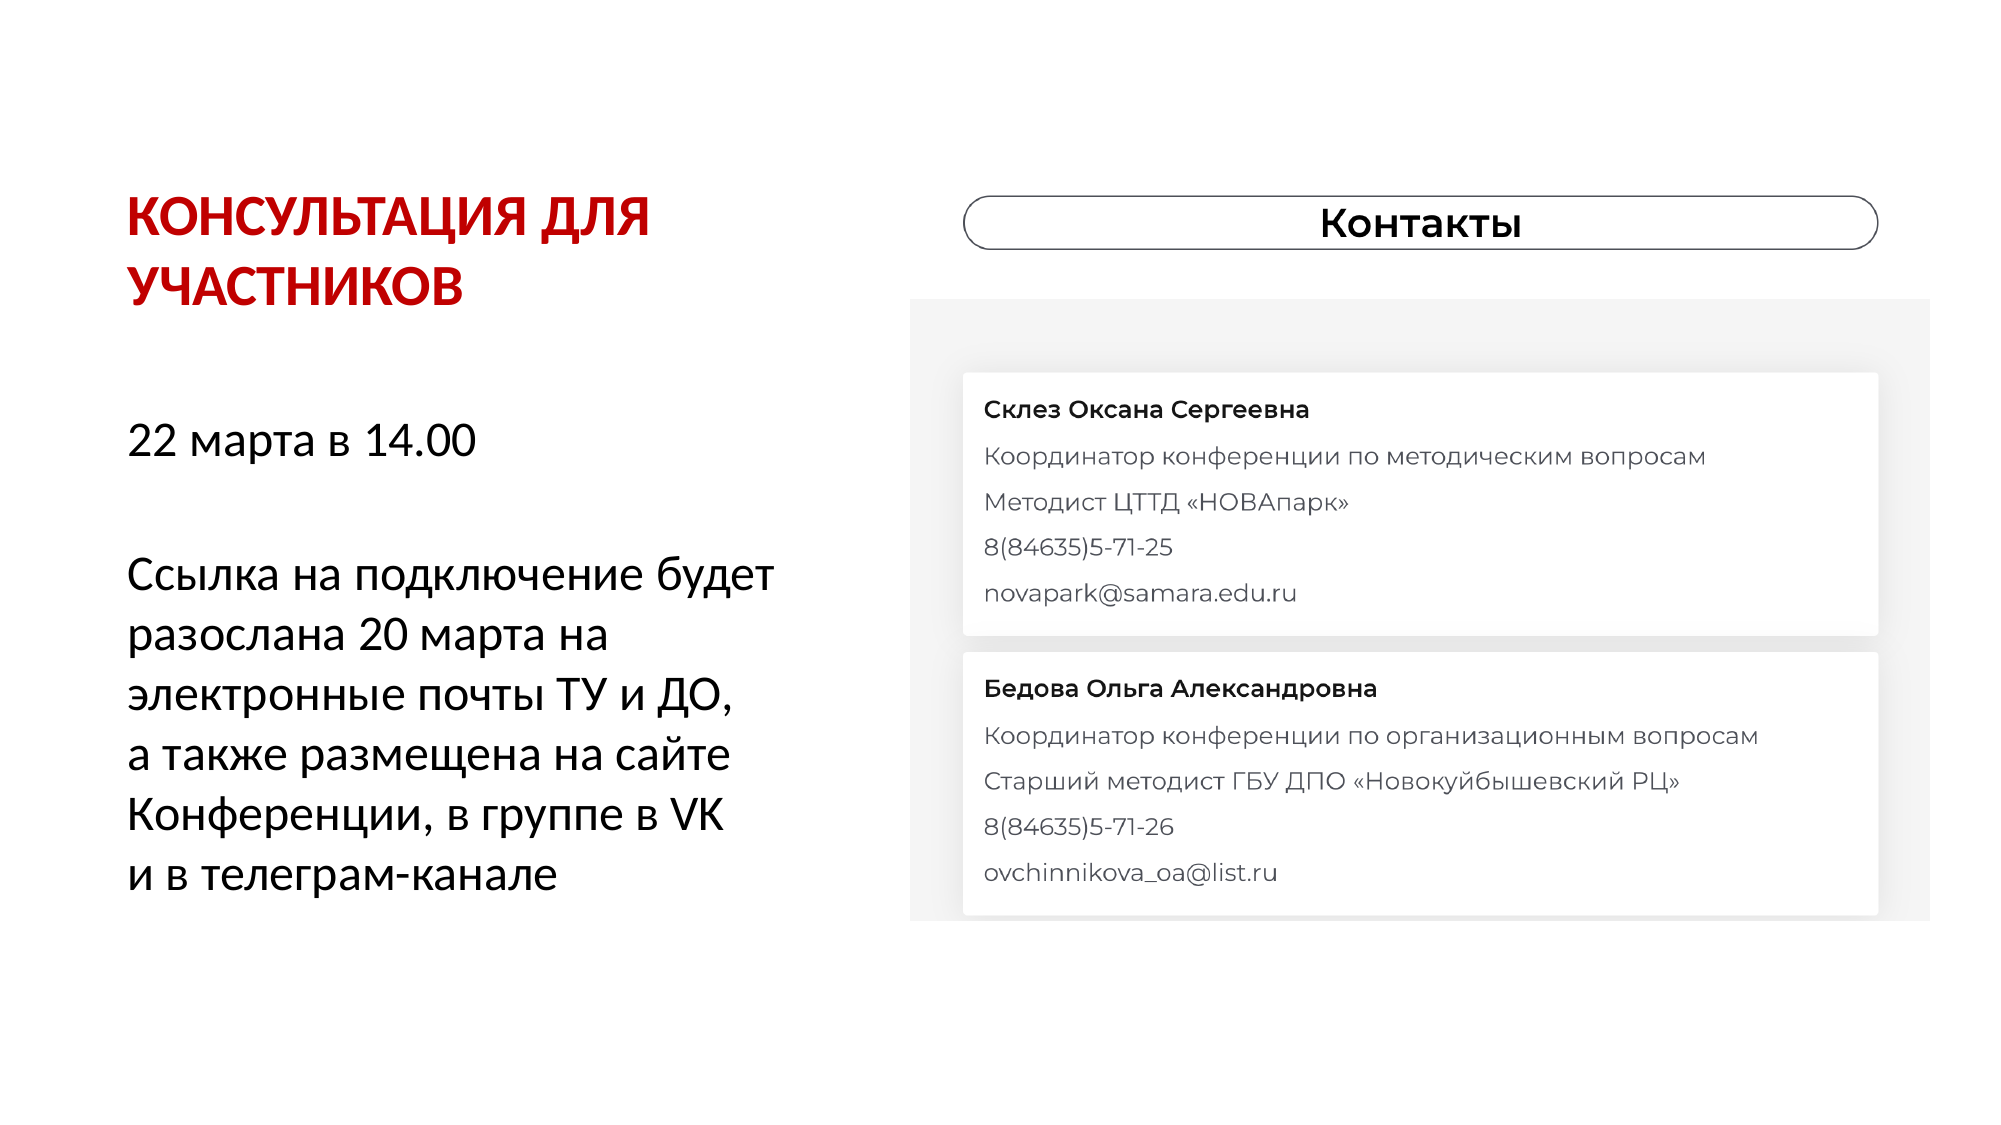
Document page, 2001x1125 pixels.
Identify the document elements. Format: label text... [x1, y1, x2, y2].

text_box КОНСУЛЬТАЦИЯ ДЛЯ УЧАСТНИКОВ [112, 169, 883, 325]
text_box Ссылка на подключение будет разослана 20 марта на электронные почты ТУ и ДО, а также размещена на сайте Конференции, в группе в VK и в телеграм-канале [112, 532, 837, 908]
text_box 22 марта в 14.00 [112, 399, 837, 474]
picture [910, 169, 1930, 921]
